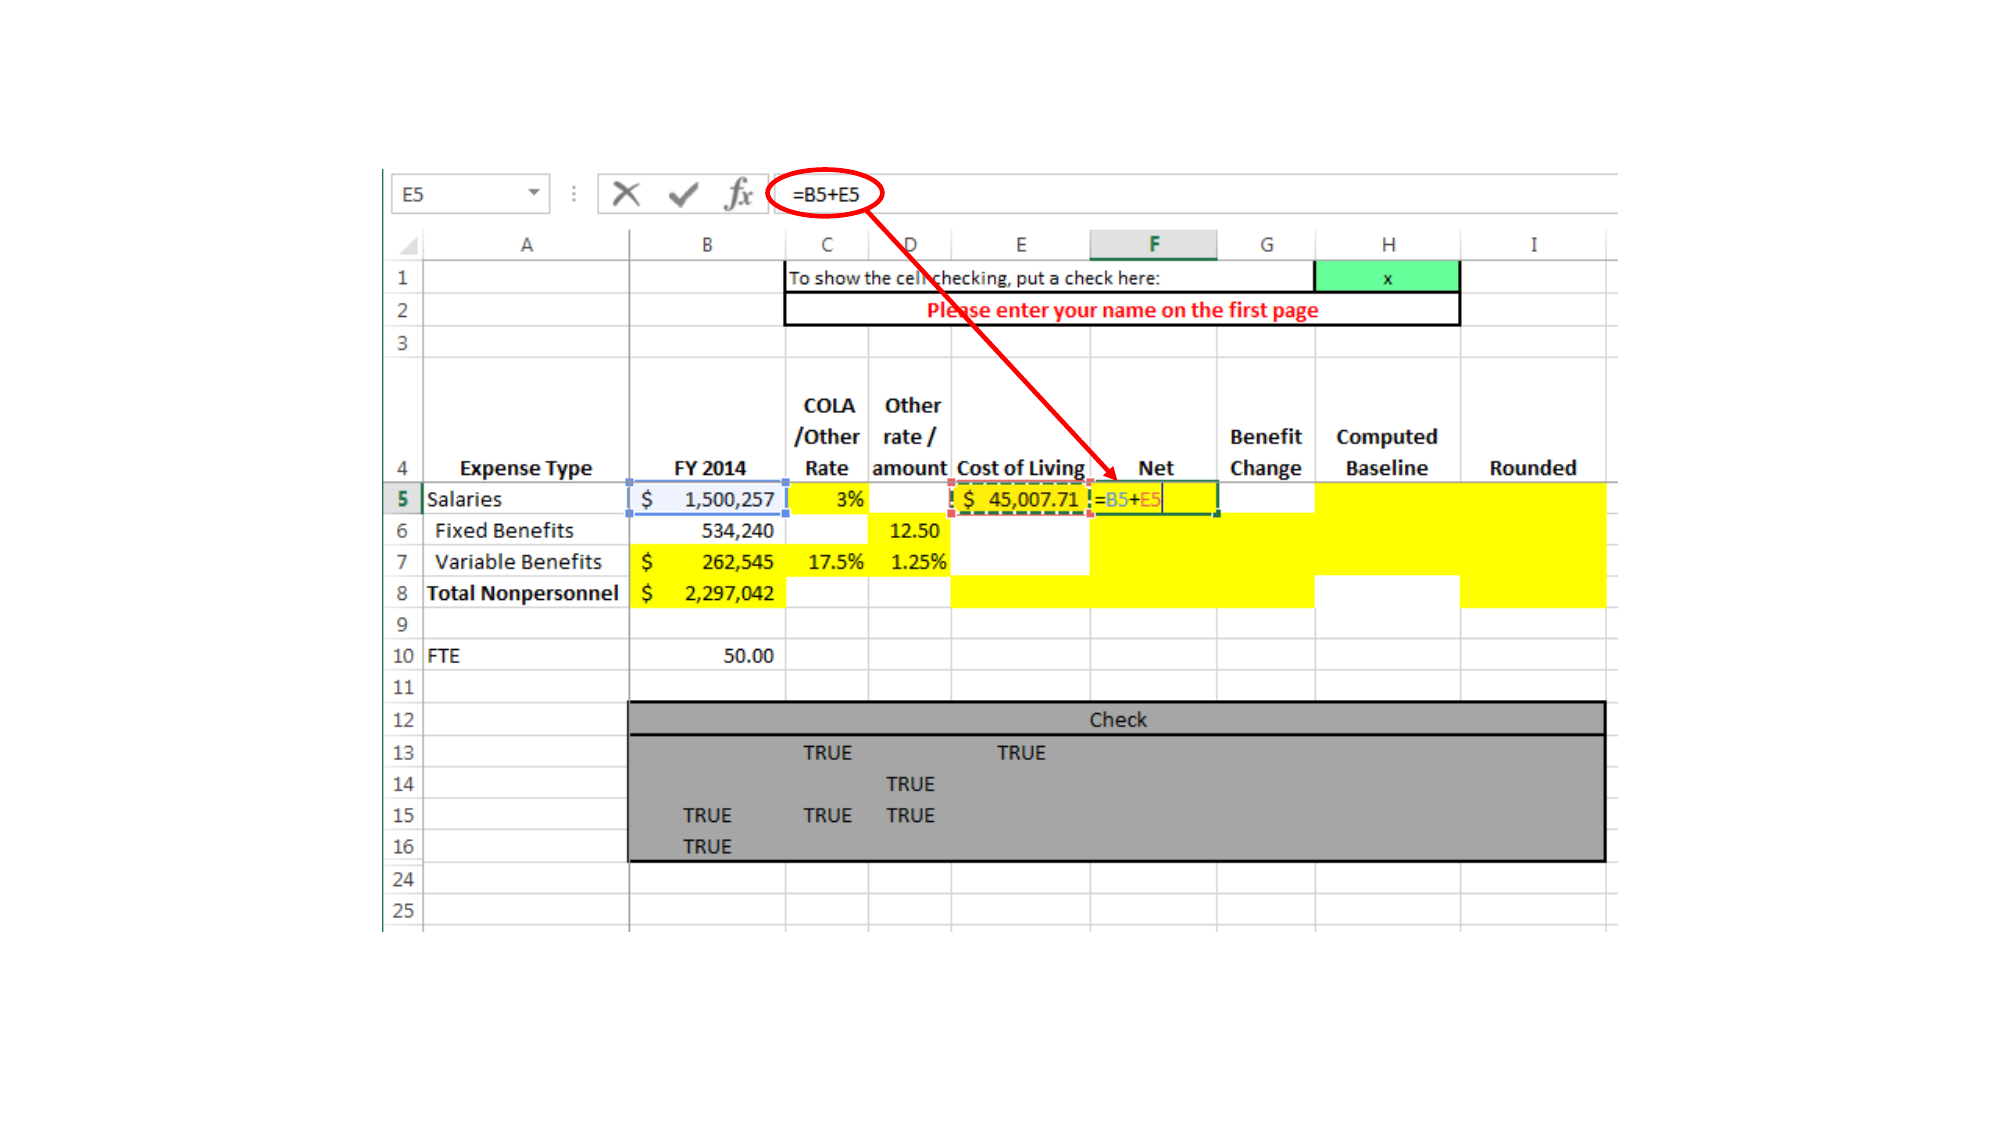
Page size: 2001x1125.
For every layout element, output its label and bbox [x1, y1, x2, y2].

list [381, 169, 1618, 932]
text_box [865, 209, 1118, 482]
